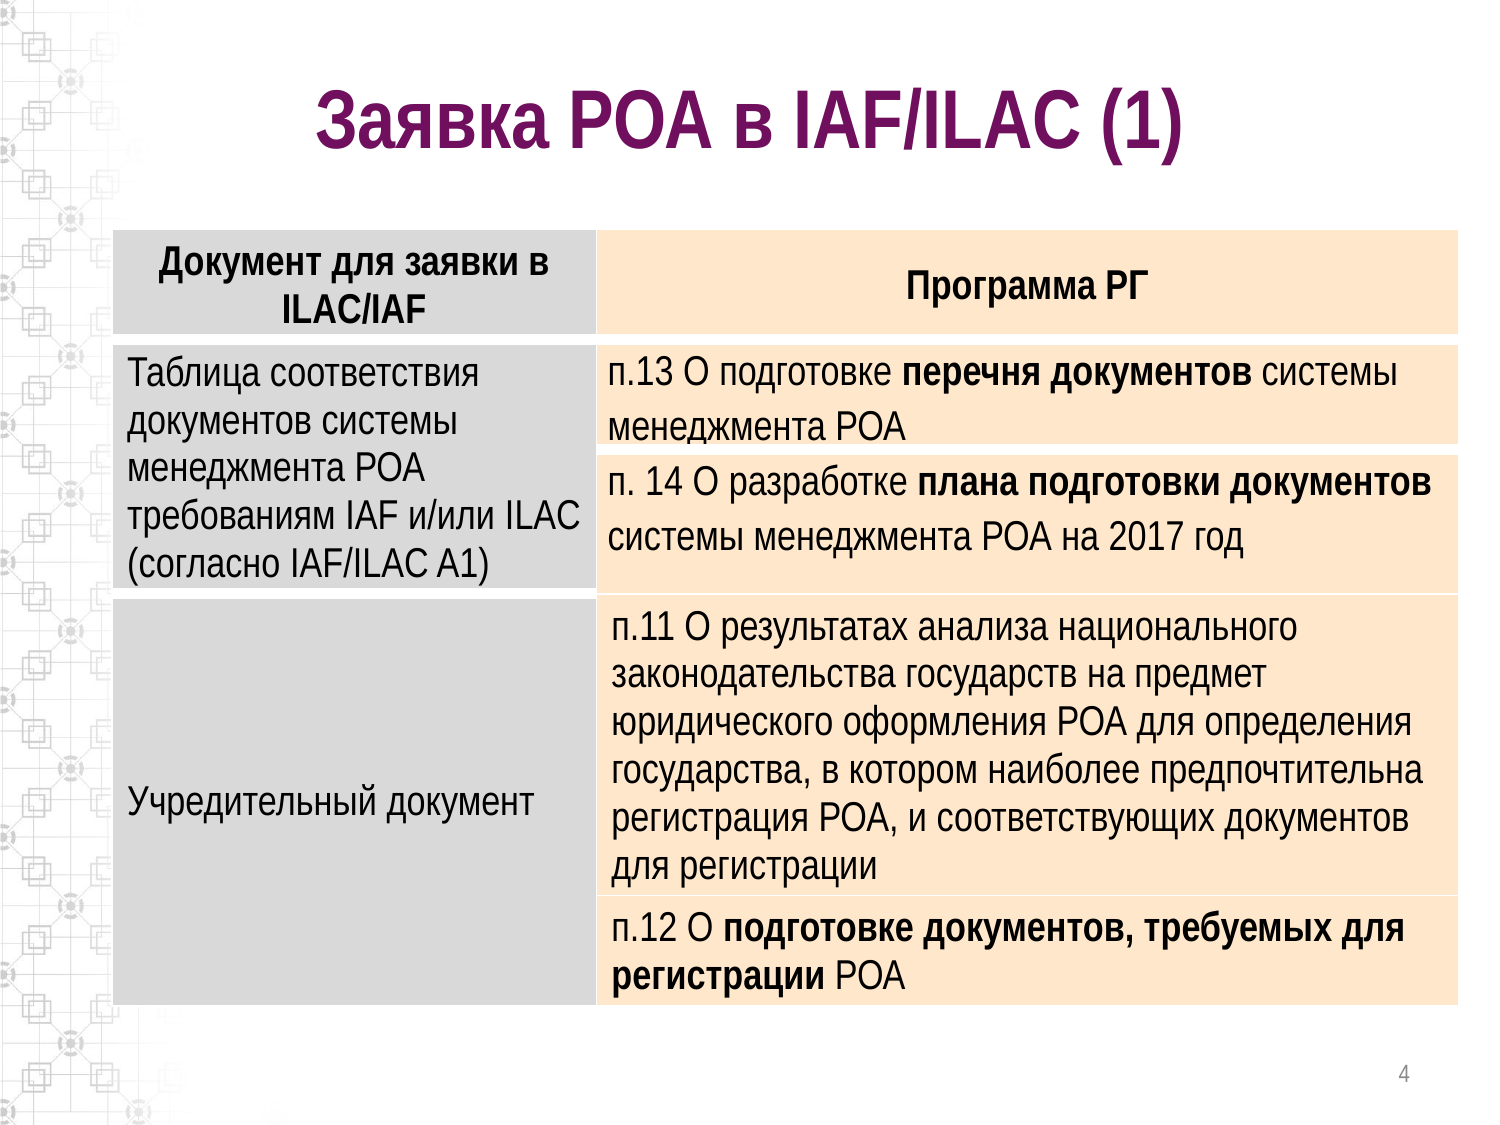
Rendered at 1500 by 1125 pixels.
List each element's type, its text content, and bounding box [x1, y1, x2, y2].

table_cell п.13 О подготовке перечня документов системы менеджмента РОА [597, 345, 1458, 444]
slide_number 4 [1074, 1042, 1425, 1103]
table_header Программа РГ [597, 230, 1458, 334]
picture [0, 0, 1500, 1125]
table_cell п. 14 О разработке плана подготовки документов системы менеджмента РОА на 2017 год [597, 455, 1458, 593]
table_cell Учредительный документ [113, 599, 596, 1005]
table_cell п.12 О подготовке документов, требуемых для регистрации РОА [597, 896, 1458, 1005]
table_cell Таблица соответствия документов системы менеджмента РОА требованиям IAF и/или ILAC (согласно IAF/ILAC A1) [113, 345, 596, 588]
table_cell п.11 О результатах анализа национального законодательства государств на предмет юридического оформления РОА для определения государства, в котором наиболее предпочтительна регистрация РОА, и соответствующих документов для регистрации [597, 595, 1458, 895]
title Заявка РОА в IAF/ILAC (1) [75, 45, 1425, 185]
table_header Документ для заявки в ILAC/IAF [113, 230, 596, 334]
